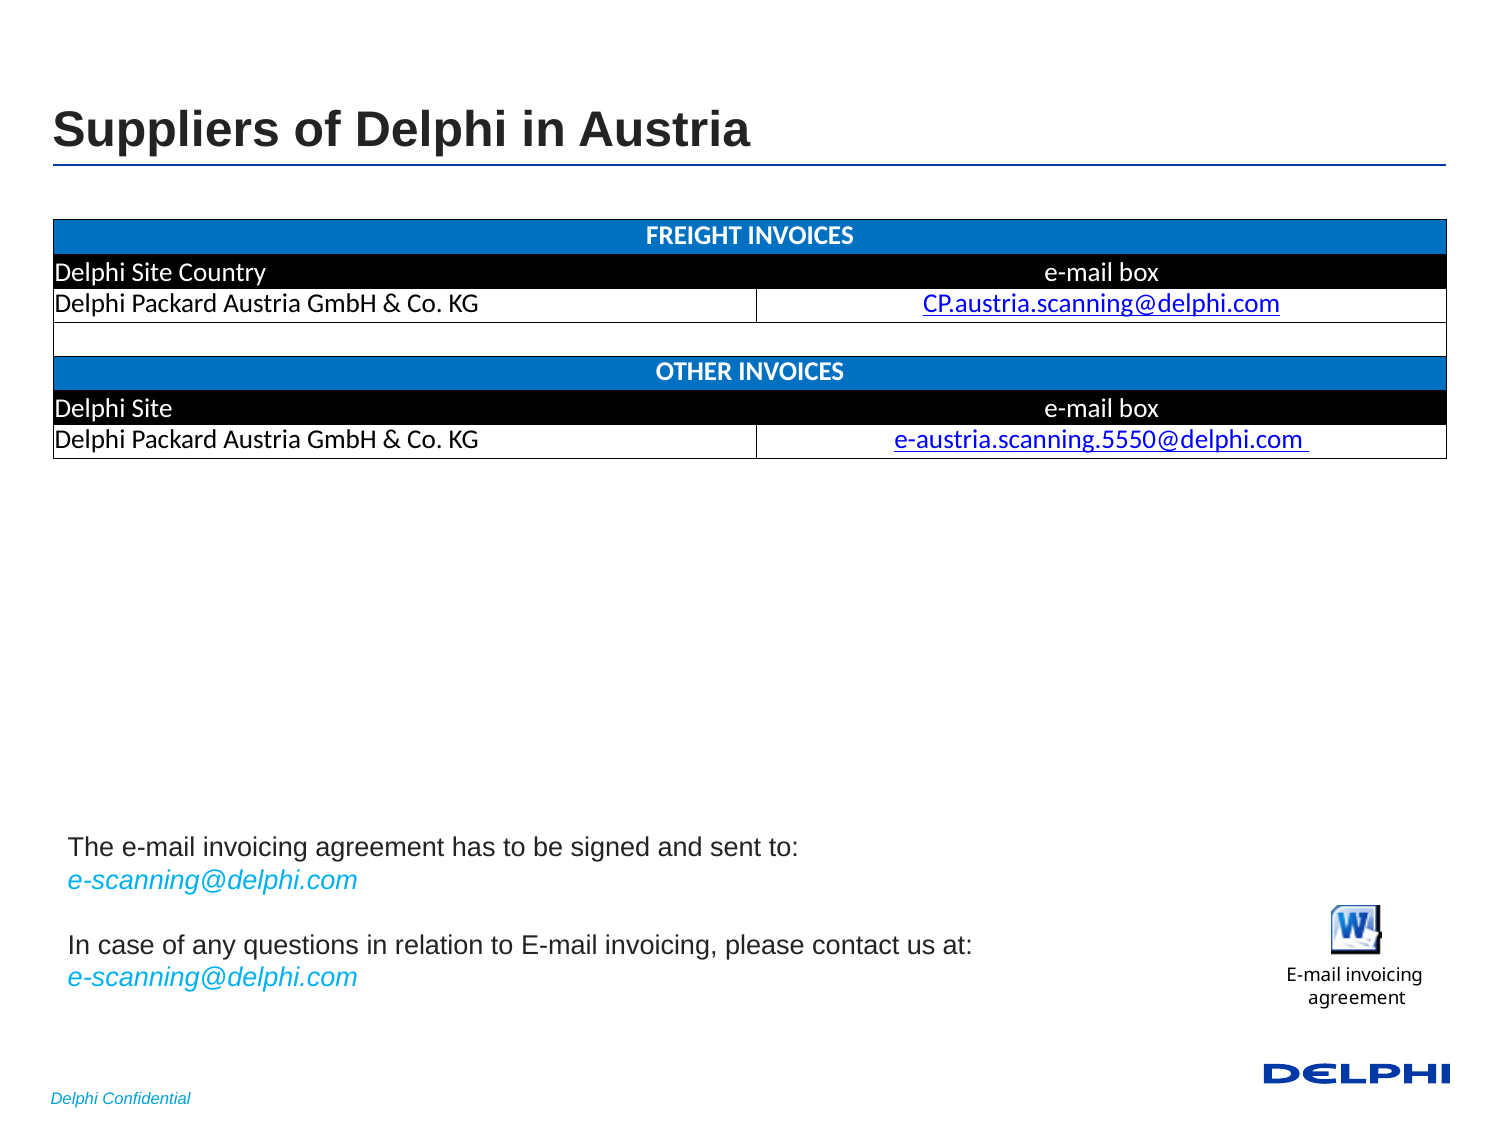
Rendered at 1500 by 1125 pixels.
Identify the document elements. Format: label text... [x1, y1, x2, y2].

title Suppliers of Delphi in Austria [37, 0, 1478, 164]
table_cell Delphi Packard Austria GmbH & Co. KG [54, 425, 756, 458]
table_cell Delphi Site Country [54, 255, 756, 288]
table_header FREIGHT INVOICES [54, 220, 1446, 254]
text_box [1281, 904, 1432, 1032]
table_cell e-austria.scanning.5550@delphi.com [757, 425, 1446, 458]
table_cell CP.austria.scanning@delphi.com [757, 289, 1446, 322]
table_cell OTHER INVOICES [54, 357, 1446, 390]
table_cell [54, 323, 1446, 356]
table_cell e-mail box [757, 391, 1446, 424]
text_box The e-mail invoicing agreement has to be signed and sent to: e-scanning@delphi.com In case of any questions in relation to E-mail invoicing, please contact us at: e-scanning@delphi.com [53, 822, 1211, 1032]
table_cell Delphi Site [54, 391, 756, 424]
table_cell Delphi Packard Austria GmbH & Co. KG [54, 289, 756, 322]
table_cell e-mail box [757, 255, 1446, 288]
